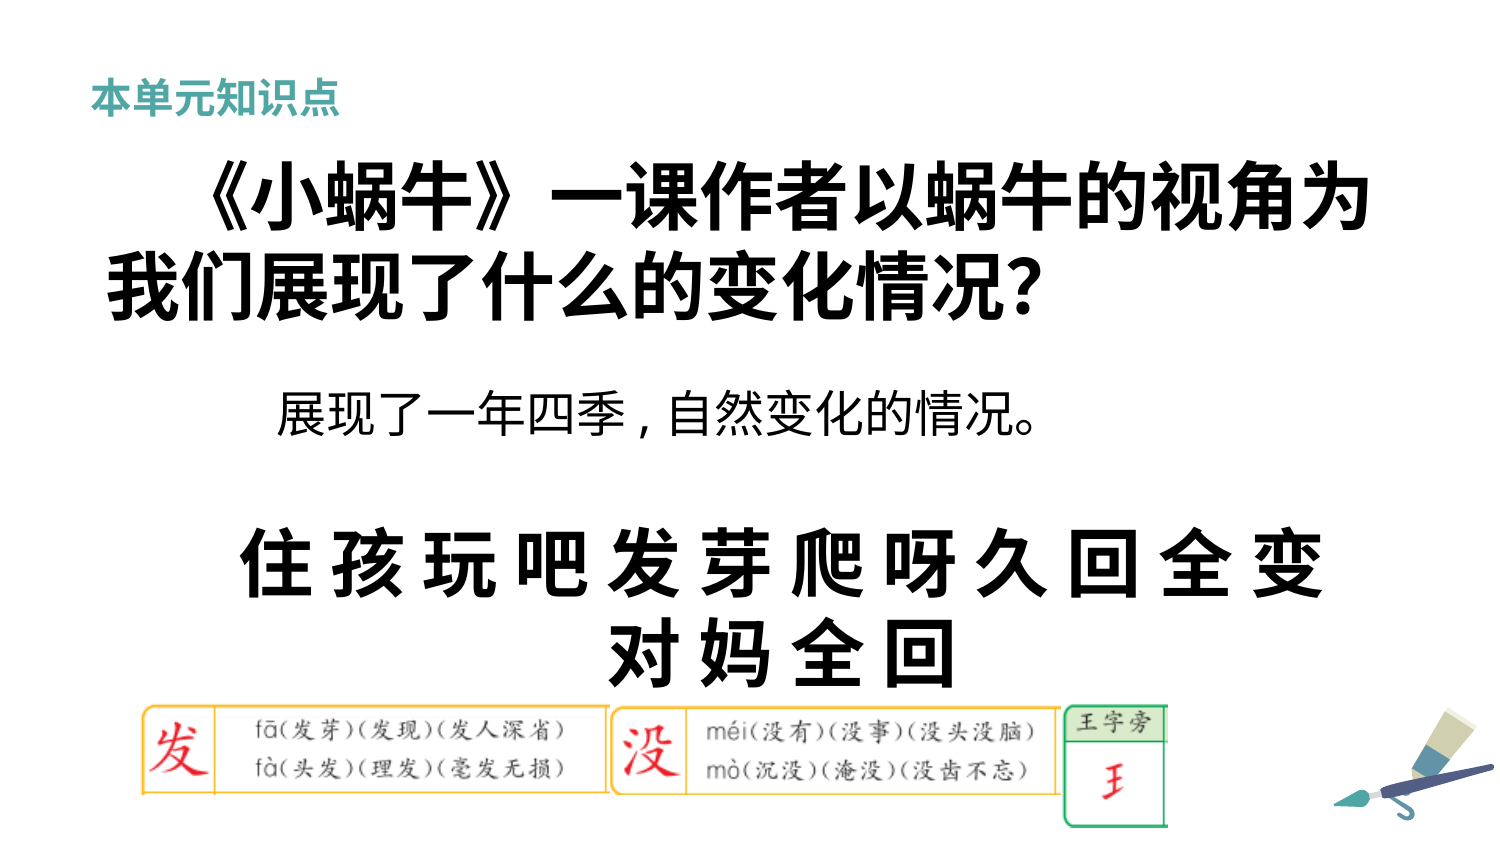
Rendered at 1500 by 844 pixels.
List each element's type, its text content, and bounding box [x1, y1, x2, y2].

text_box 展现了一年四季,自然变化的情况。 [160, 375, 1340, 451]
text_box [1358, 708, 1481, 844]
picture [139, 702, 1168, 828]
text_box 《小蜗牛》一课作者以蜗牛的视角为 我们展现了什么的变化情况？ [94, 143, 1387, 335]
text_box 住 孩 玩 吧 发 芽 爬 呀 久 回 全 变 对 妈 全 回 [227, 510, 1355, 703]
text_box 本单元知识点 [76, 64, 422, 129]
